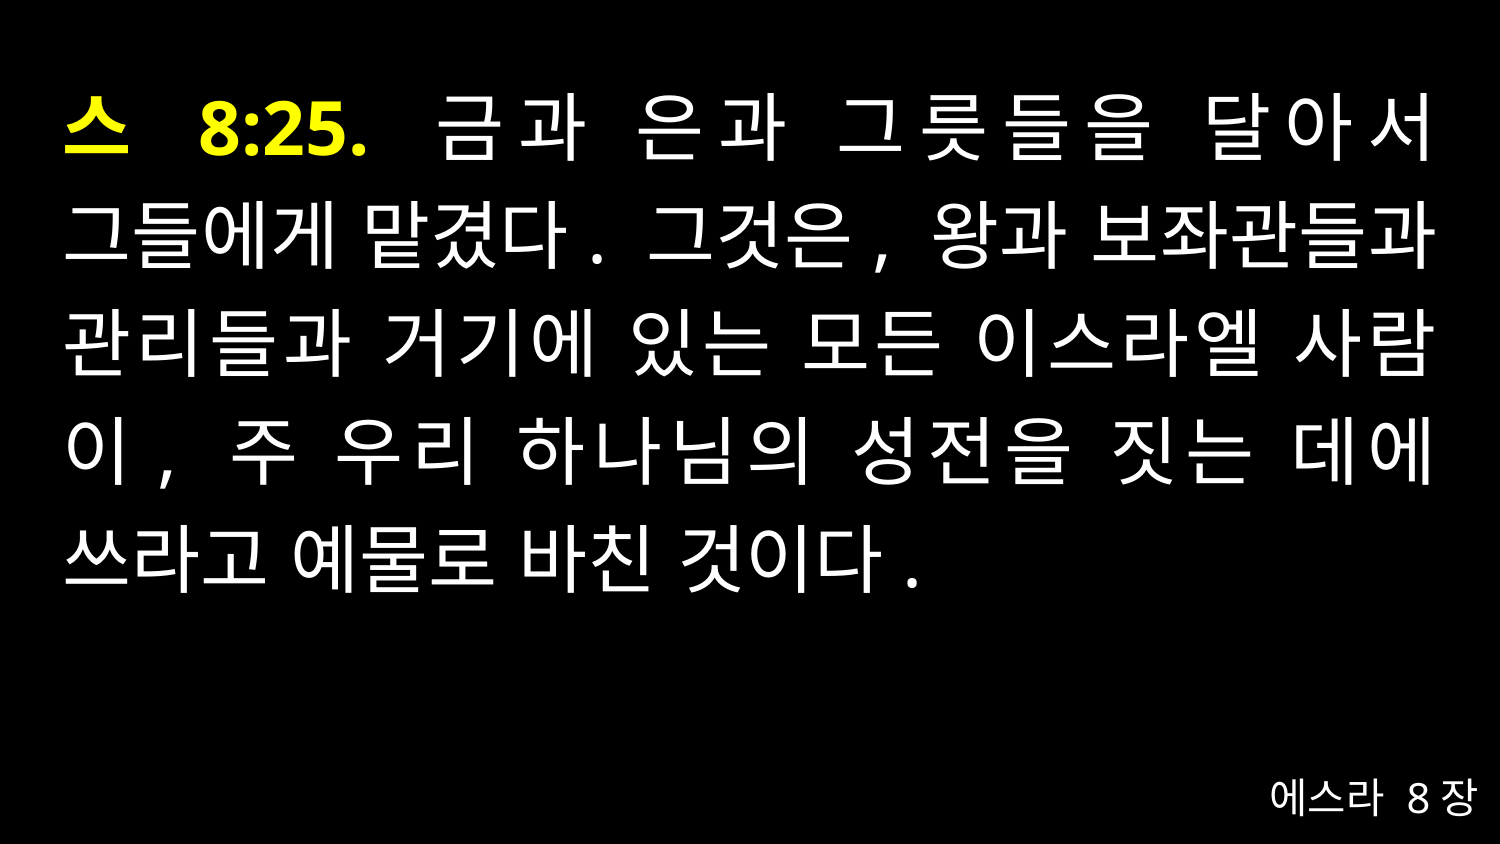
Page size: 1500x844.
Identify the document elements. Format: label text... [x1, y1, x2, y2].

title 스 8:25. 금과 은과 그릇들을 달아서 그들에게 맡겼다. 그것은, 왕과 보좌관들과 관리들과 거기에 있는 모든 이스라엘 사람이, 주 우리 하나님의 성전을 짓는 데에 쓰라고 예물로 바친 것이다. [0, 0, 1500, 844]
subtitle 에스라 8장 [916, 770, 1500, 844]
